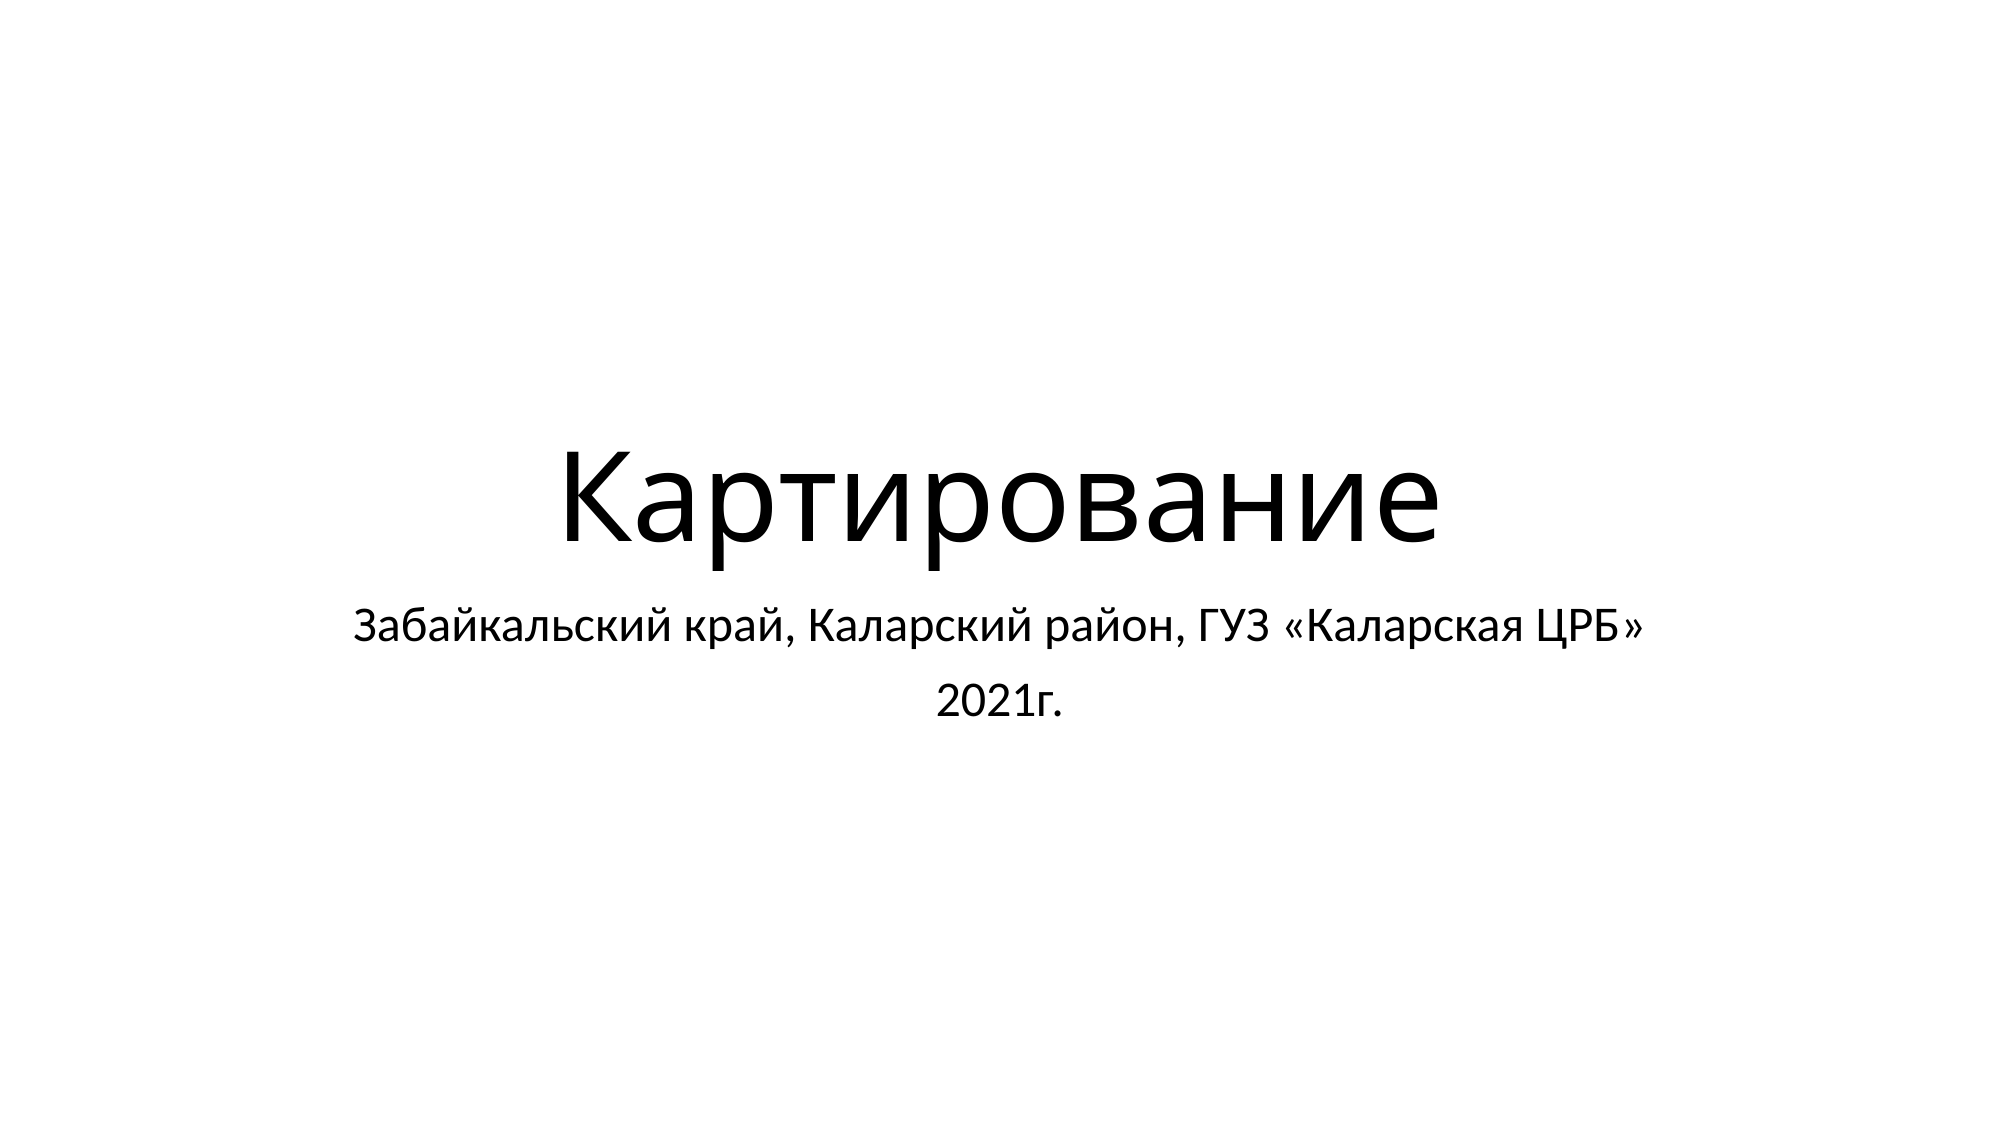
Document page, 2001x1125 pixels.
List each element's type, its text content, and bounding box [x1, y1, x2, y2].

subtitle Забайкальский край, Каларский район, ГУЗ «Каларская ЦРБ» 2021г. [249, 590, 1750, 863]
title Картирование [249, 184, 1750, 576]
